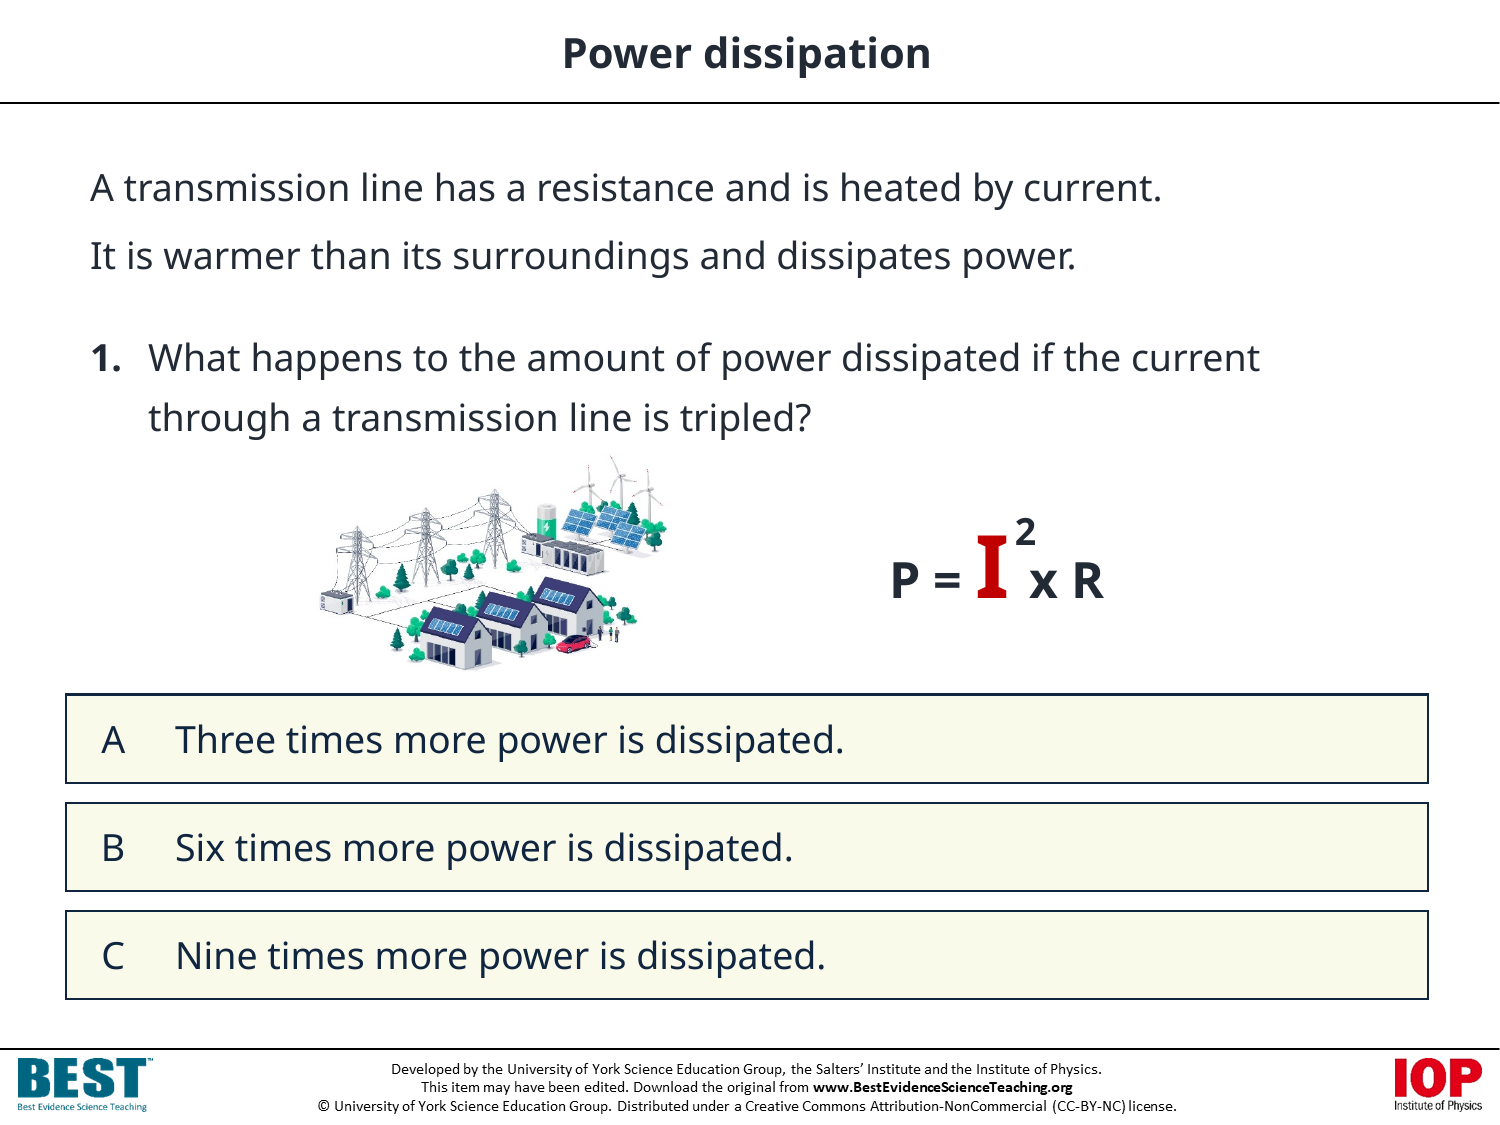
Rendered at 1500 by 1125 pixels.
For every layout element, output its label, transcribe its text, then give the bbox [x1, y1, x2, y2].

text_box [65, 802, 1429, 892]
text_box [294, 442, 1154, 686]
text_box Power dissipation [23, 4, 1471, 99]
picture [0, 102, 1500, 1125]
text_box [65, 910, 1429, 1000]
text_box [65, 694, 1429, 784]
